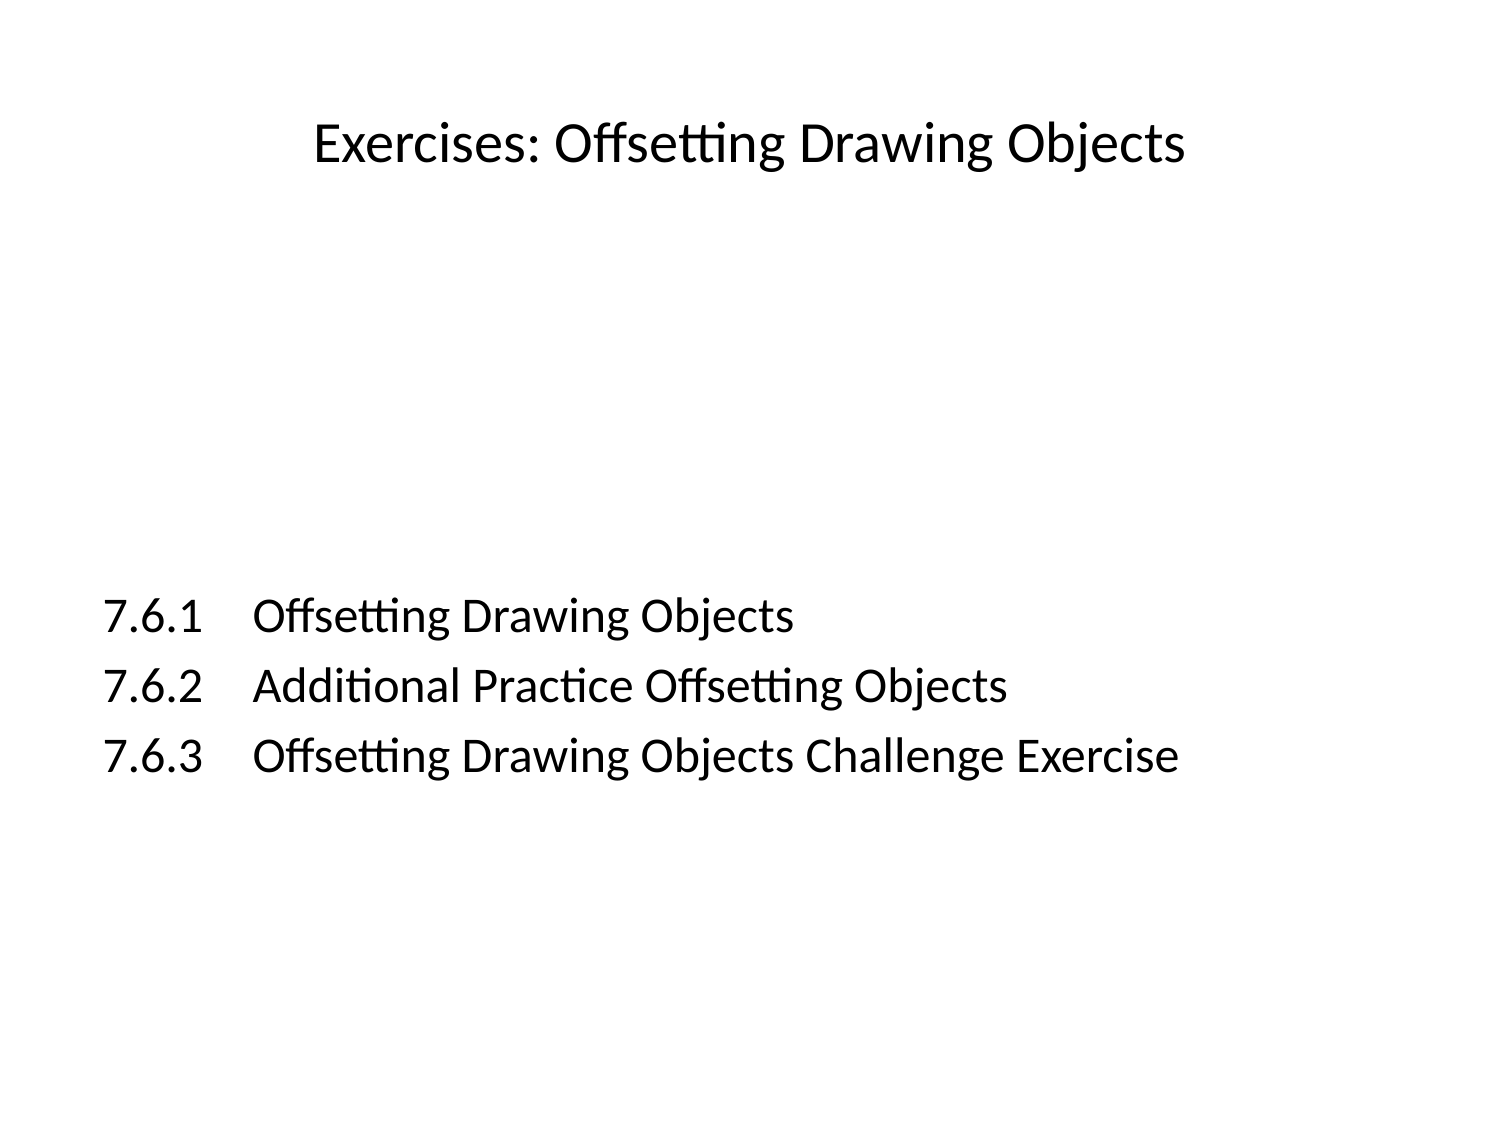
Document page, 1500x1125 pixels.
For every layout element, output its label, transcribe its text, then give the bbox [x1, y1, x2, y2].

list 7.6.1 Offsetting Drawing Objects 7.6.2 Additional Practice Offsetting Objects 7.6.3 Offsetting Drawing Objects Challenge Exercise [87, 575, 1363, 1025]
title Exercises: Offsetting Drawing Objects [75, 45, 1425, 233]
